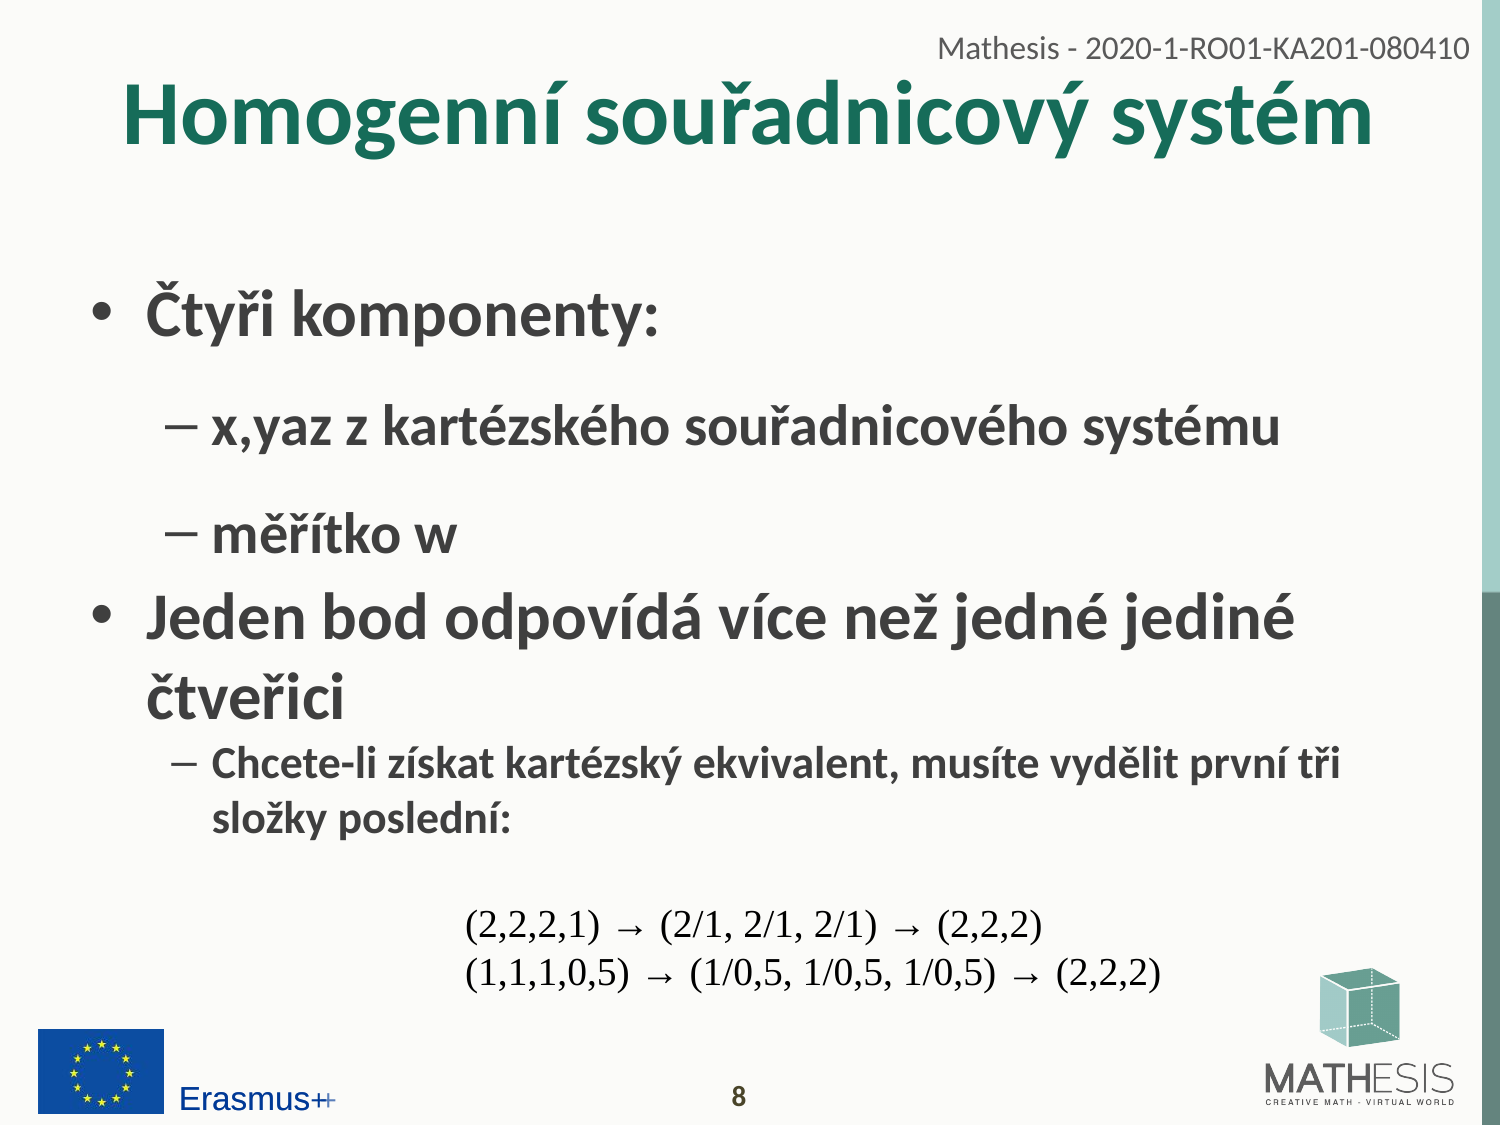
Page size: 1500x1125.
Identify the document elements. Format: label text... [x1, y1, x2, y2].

title Homogenní souřadnicový systém [75, 45, 1425, 233]
list Čtyři komponenty: x,yaz z kartézského souřadnicového systému měřítko w Jeden bod odpovídá více než jedné jediné čtveřici Chcete-li získat kartézský ekvivalent, musíte vydělit první tři složky poslední: (2,2,2,1) → (2/1, 2/1, 2/1) → (2,2,2) (1,1,1,0,5) → (1/0,5, 1/0,5, 1/0,5) → (2,2,2) [75, 262, 1425, 1005]
picture [38, 1029, 164, 1114]
